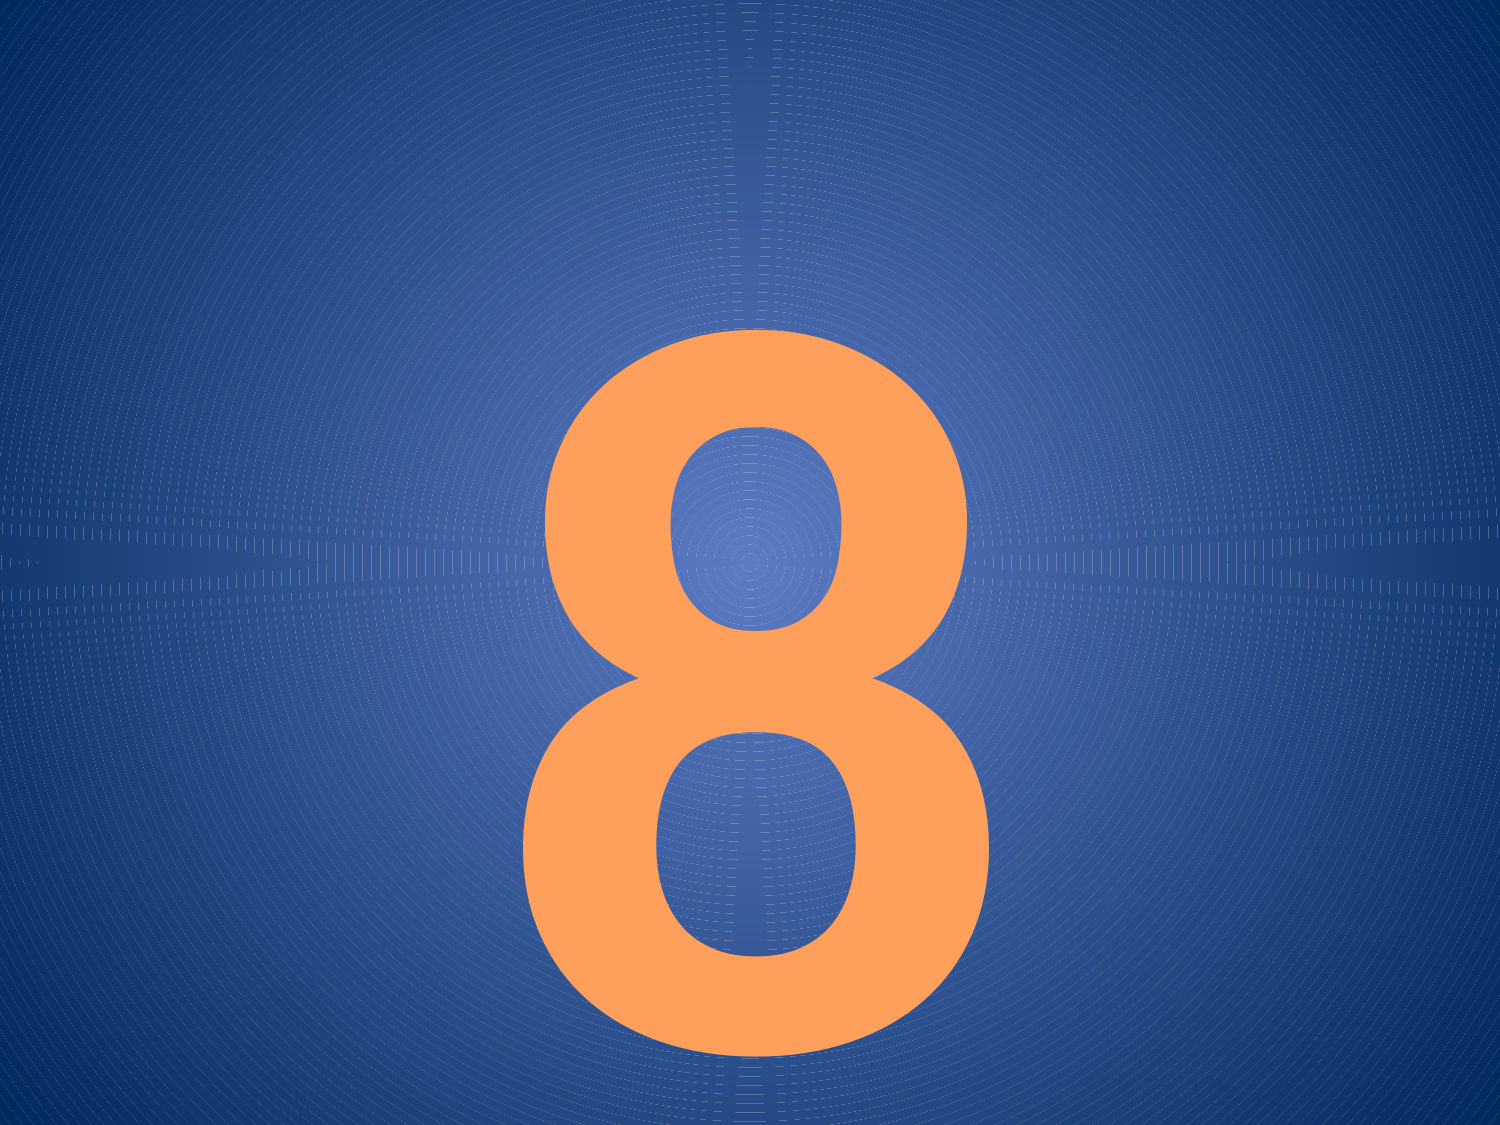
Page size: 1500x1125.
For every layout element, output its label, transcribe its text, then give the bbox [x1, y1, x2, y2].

text_box 8 [477, 0, 1036, 1125]
